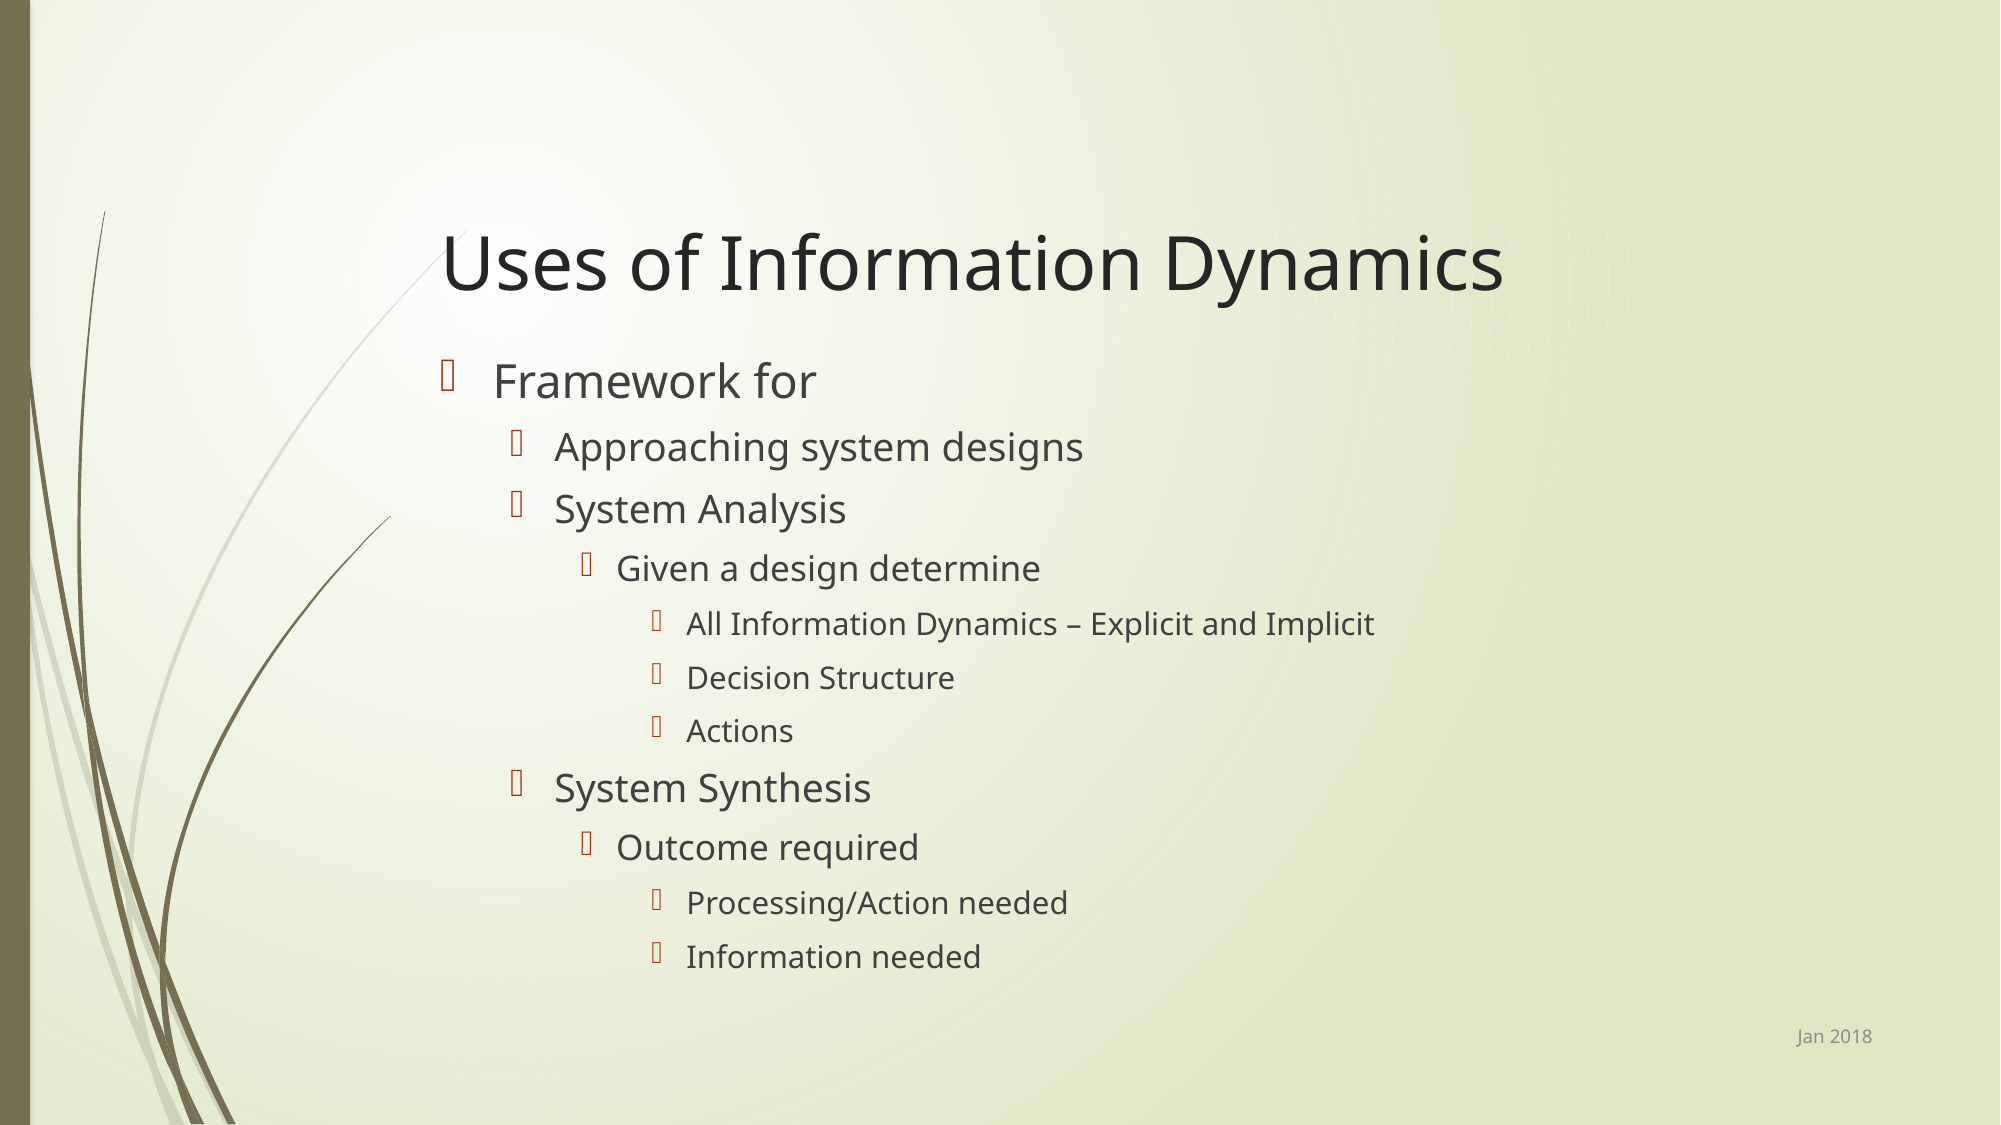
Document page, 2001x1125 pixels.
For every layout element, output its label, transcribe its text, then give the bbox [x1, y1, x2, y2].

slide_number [1699, 1005, 1888, 1067]
list Framework for Approaching system designs System Analysis Given a design determine All Information Dynamics – Explicit and Implicit Decision Structure Actions System Synthesis Outcome required Processing/Action needed Information needed [424, 350, 1888, 988]
title Uses of Information Dynamics [425, 102, 1888, 313]
